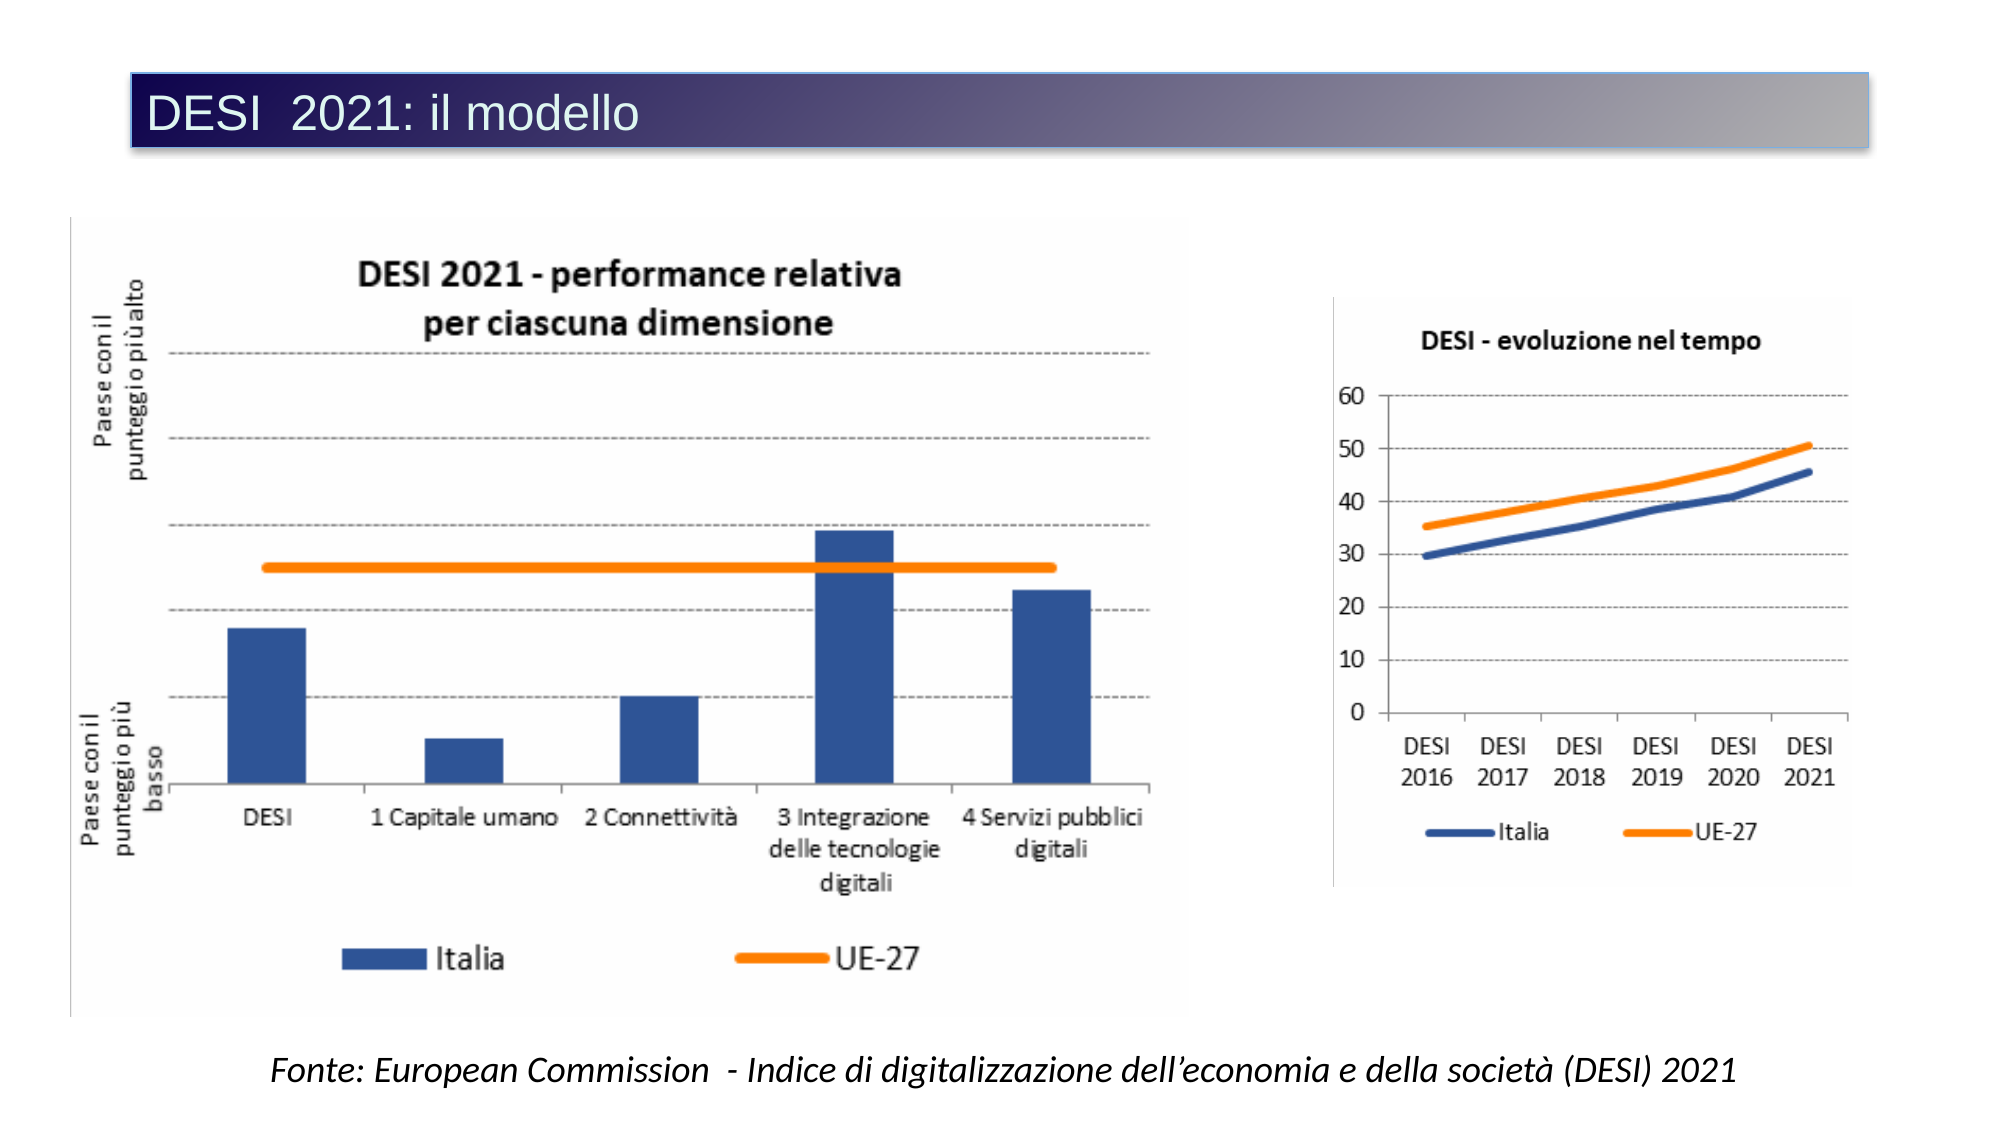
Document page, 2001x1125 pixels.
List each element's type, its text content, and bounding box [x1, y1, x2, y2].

picture [1332, 297, 1852, 887]
picture [68, 217, 1189, 1017]
text_box DESI 2021: il modello [130, 72, 1869, 148]
text_box Fonte: European Commission - Indice di digitalizzazione dell’economia e della società (DESI) 2021 [196, 1030, 1804, 1098]
